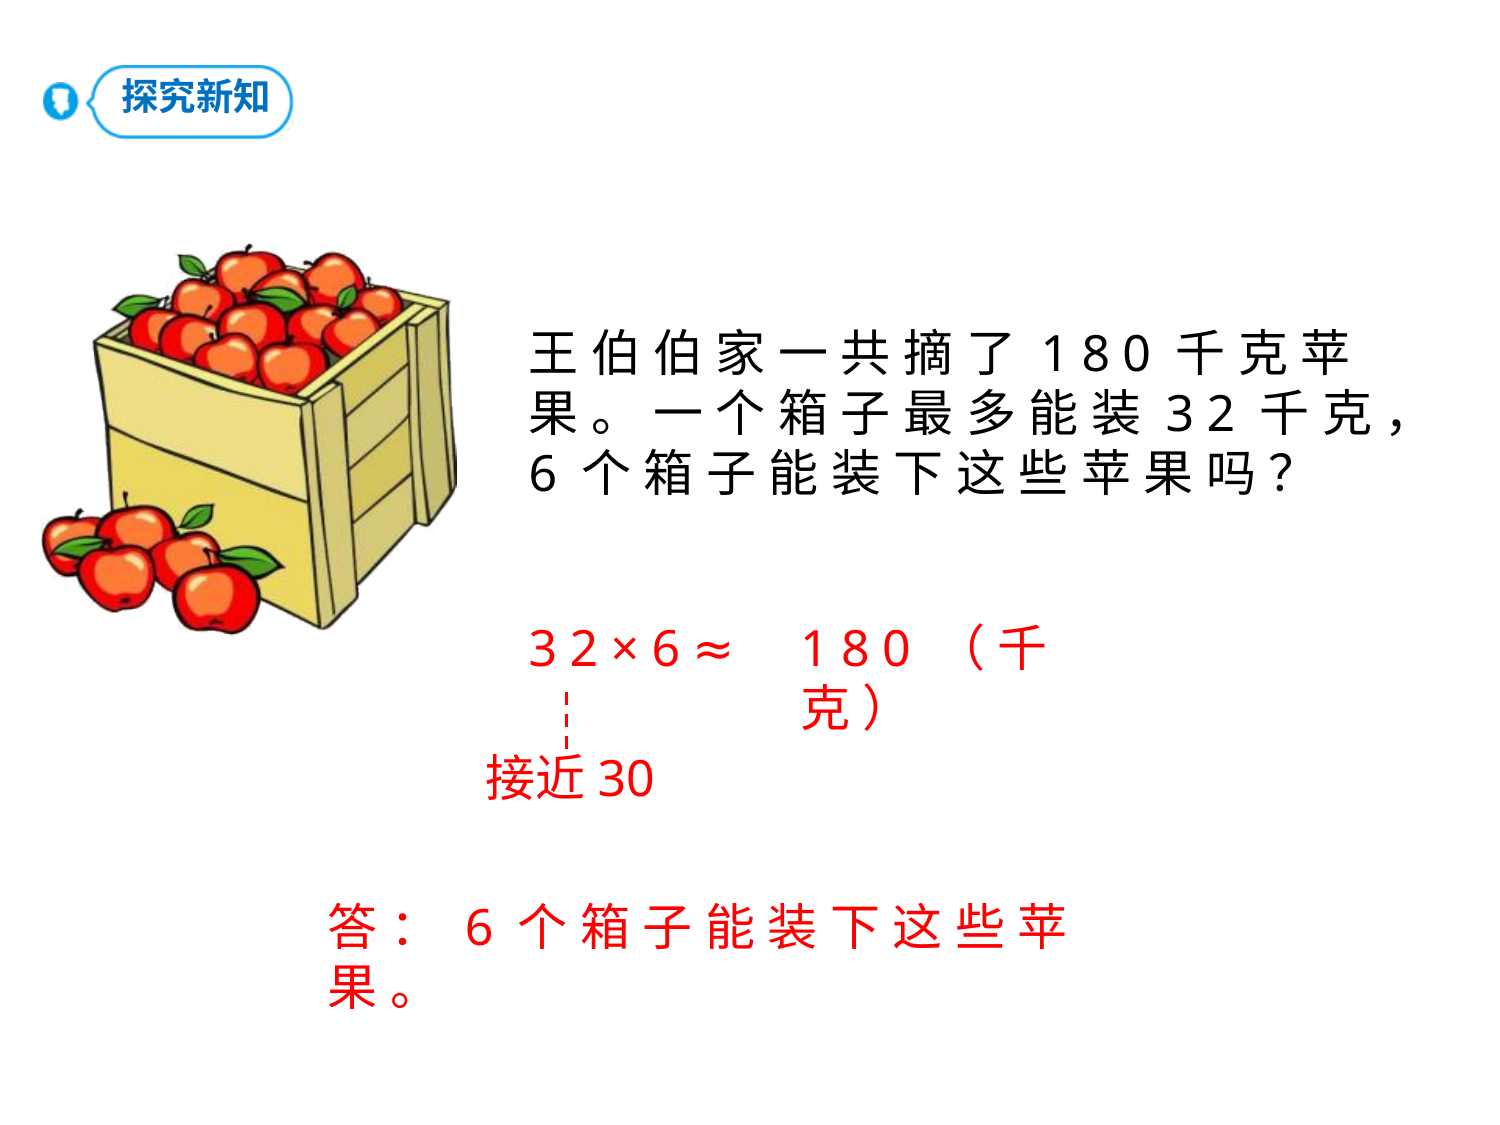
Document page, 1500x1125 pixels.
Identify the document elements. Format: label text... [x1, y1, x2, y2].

text_box 接近30 [460, 739, 680, 815]
text_box 王伯伯家一共摘了180千克苹果。一个箱子最多能装32千克，6个箱子能装下这些苹果吗？ [513, 314, 1459, 509]
picture [41, 219, 457, 636]
text_box 答：6个箱子能装下这些苹果。 [312, 888, 1152, 1023]
text_box 32×6≈ [513, 609, 785, 685]
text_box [43, 65, 296, 142]
text_box 180（千克） [785, 609, 1176, 745]
